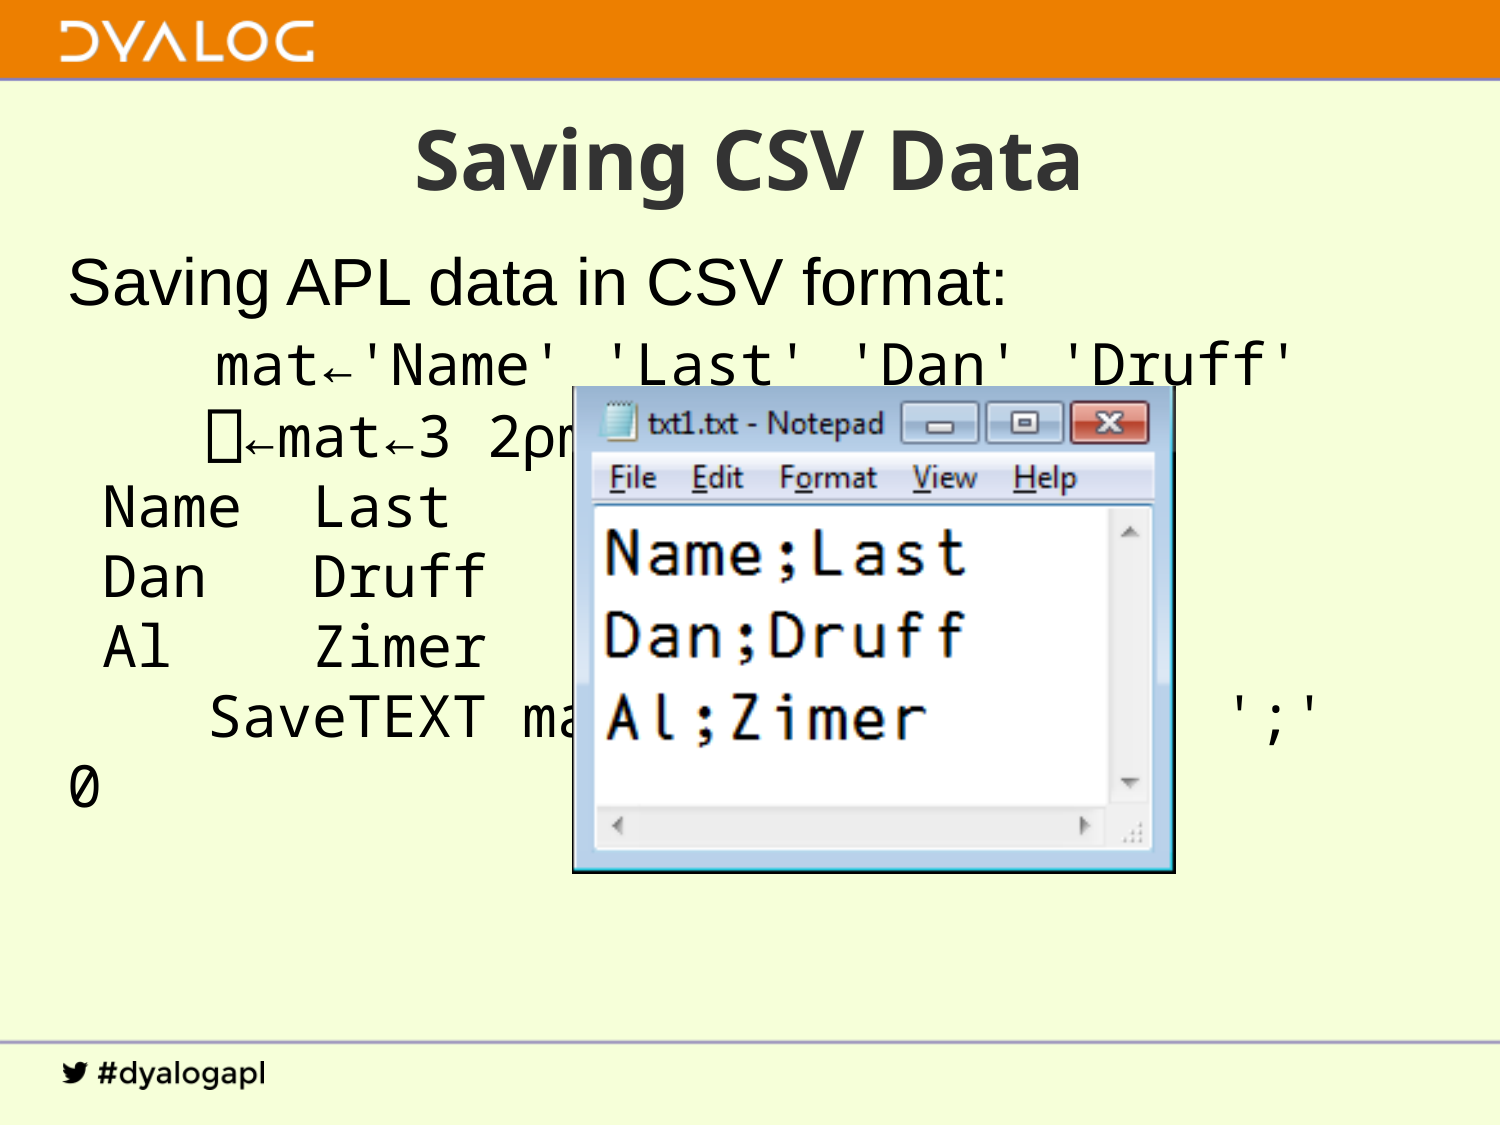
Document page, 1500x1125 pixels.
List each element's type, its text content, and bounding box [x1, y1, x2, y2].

picture [0, 0, 1500, 1125]
subtitle Saving APL data in CSV format: mat←'Name' 'Last' 'Dan' 'Druff' ⎕←mat←3 2⍴mat, ‘Al’ ‘Zimer‘ Name Last Dan Druff Al Zimer SaveTEXT mat '\tmp\txt1.txt' ';' 0 [53, 231, 1483, 866]
title Saving CSV Data [76, 99, 1424, 288]
